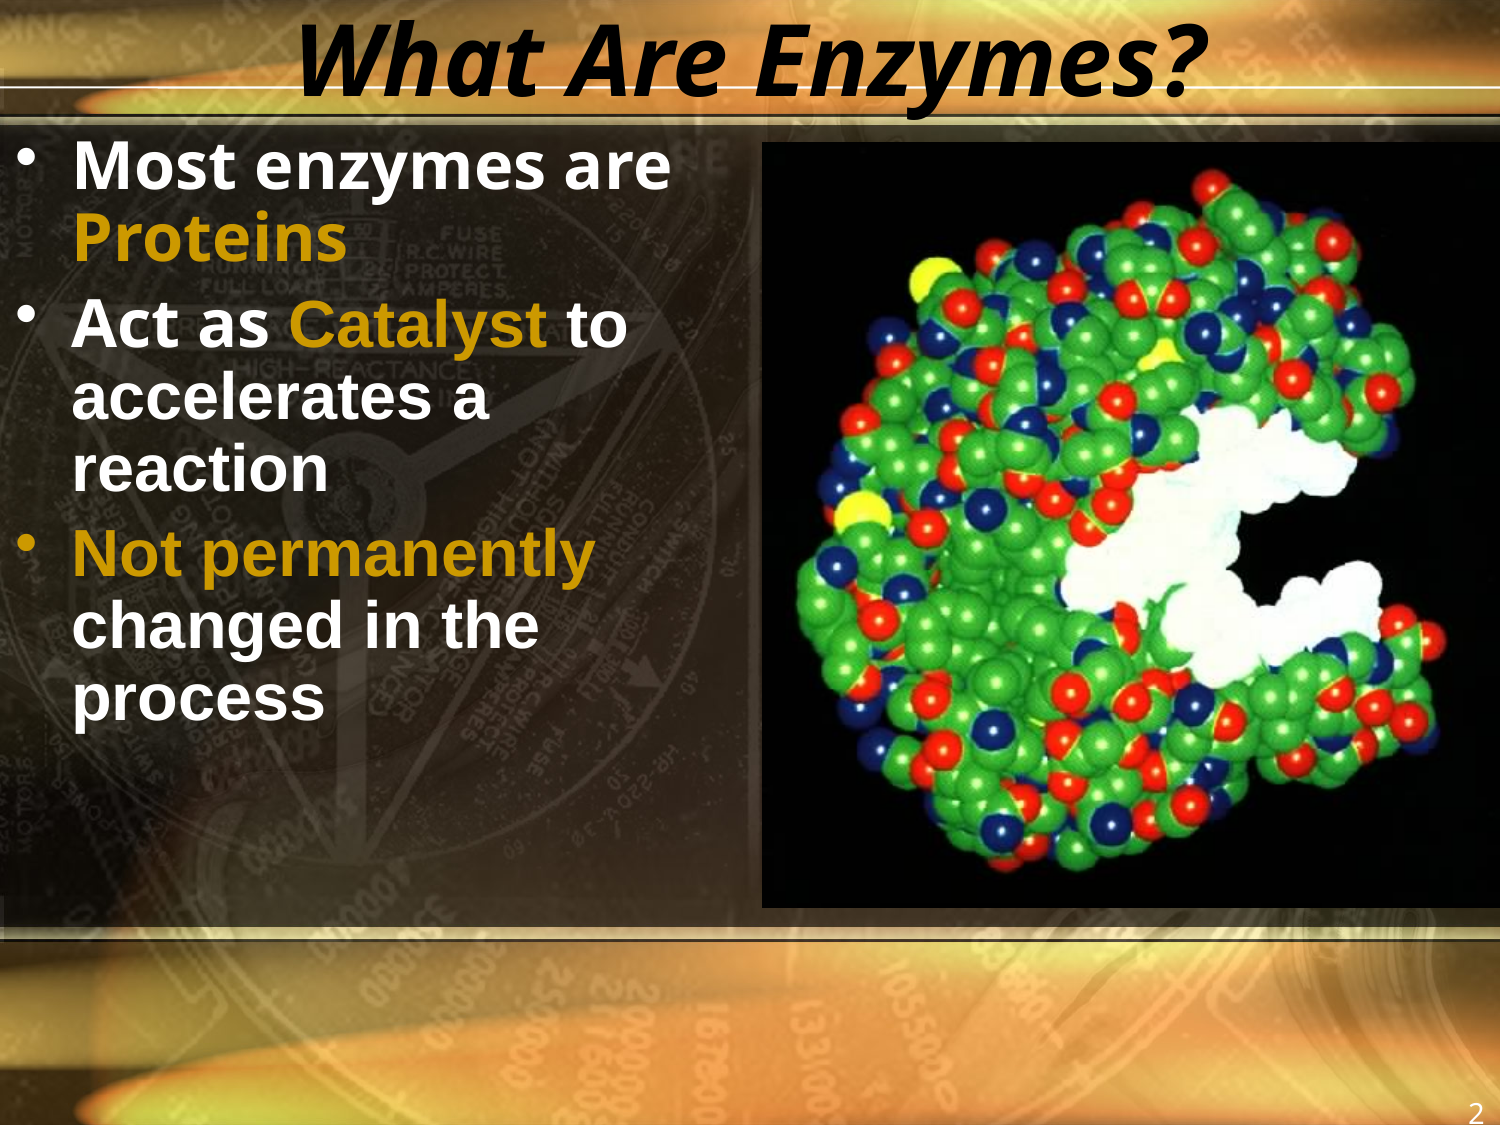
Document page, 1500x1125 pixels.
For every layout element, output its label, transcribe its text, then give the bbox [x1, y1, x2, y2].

title What Are Enzymes? [0, 0, 1500, 113]
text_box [762, 141, 1500, 909]
slide_number 2 [1187, 1087, 1500, 1125]
picture [0, 113, 1500, 1125]
list Most enzymes are Proteins Act as Catalyst to accelerates a reaction Not permanently changed in the process [0, 124, 738, 926]
